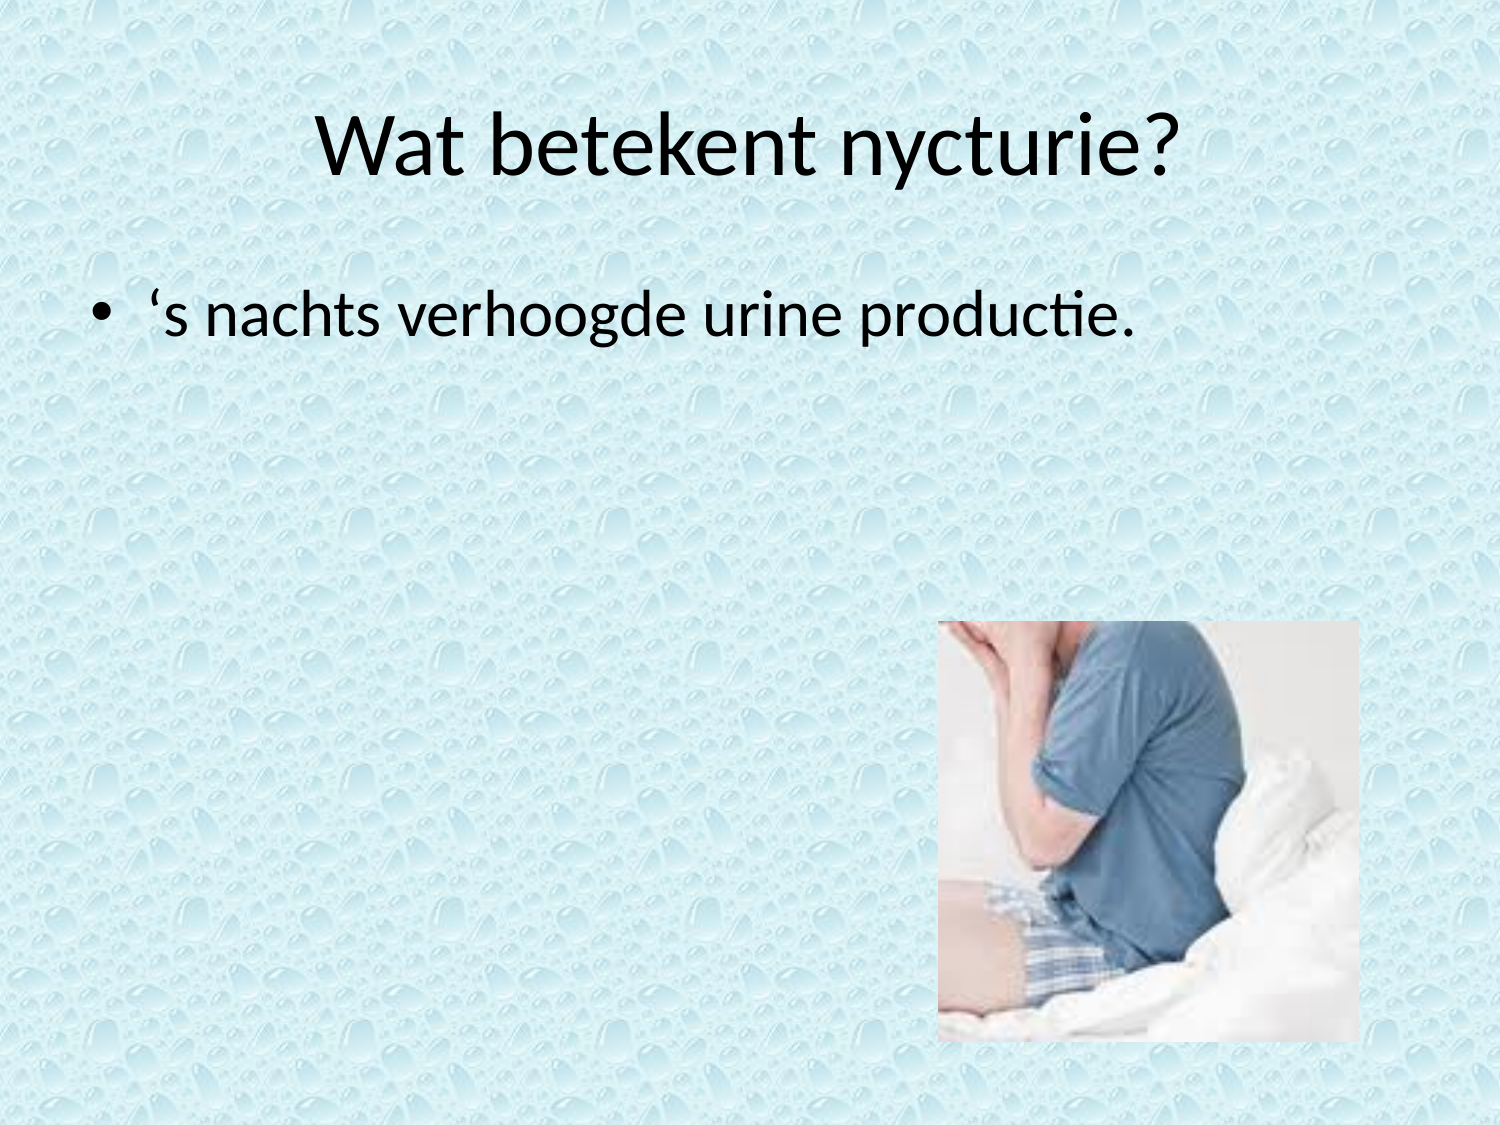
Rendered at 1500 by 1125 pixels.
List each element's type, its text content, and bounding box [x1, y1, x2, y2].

picture [938, 621, 1359, 1042]
title Wat betekent nycturie? [75, 45, 1425, 233]
list ‘s nachts verhoogde urine productie. [75, 262, 1425, 1005]
